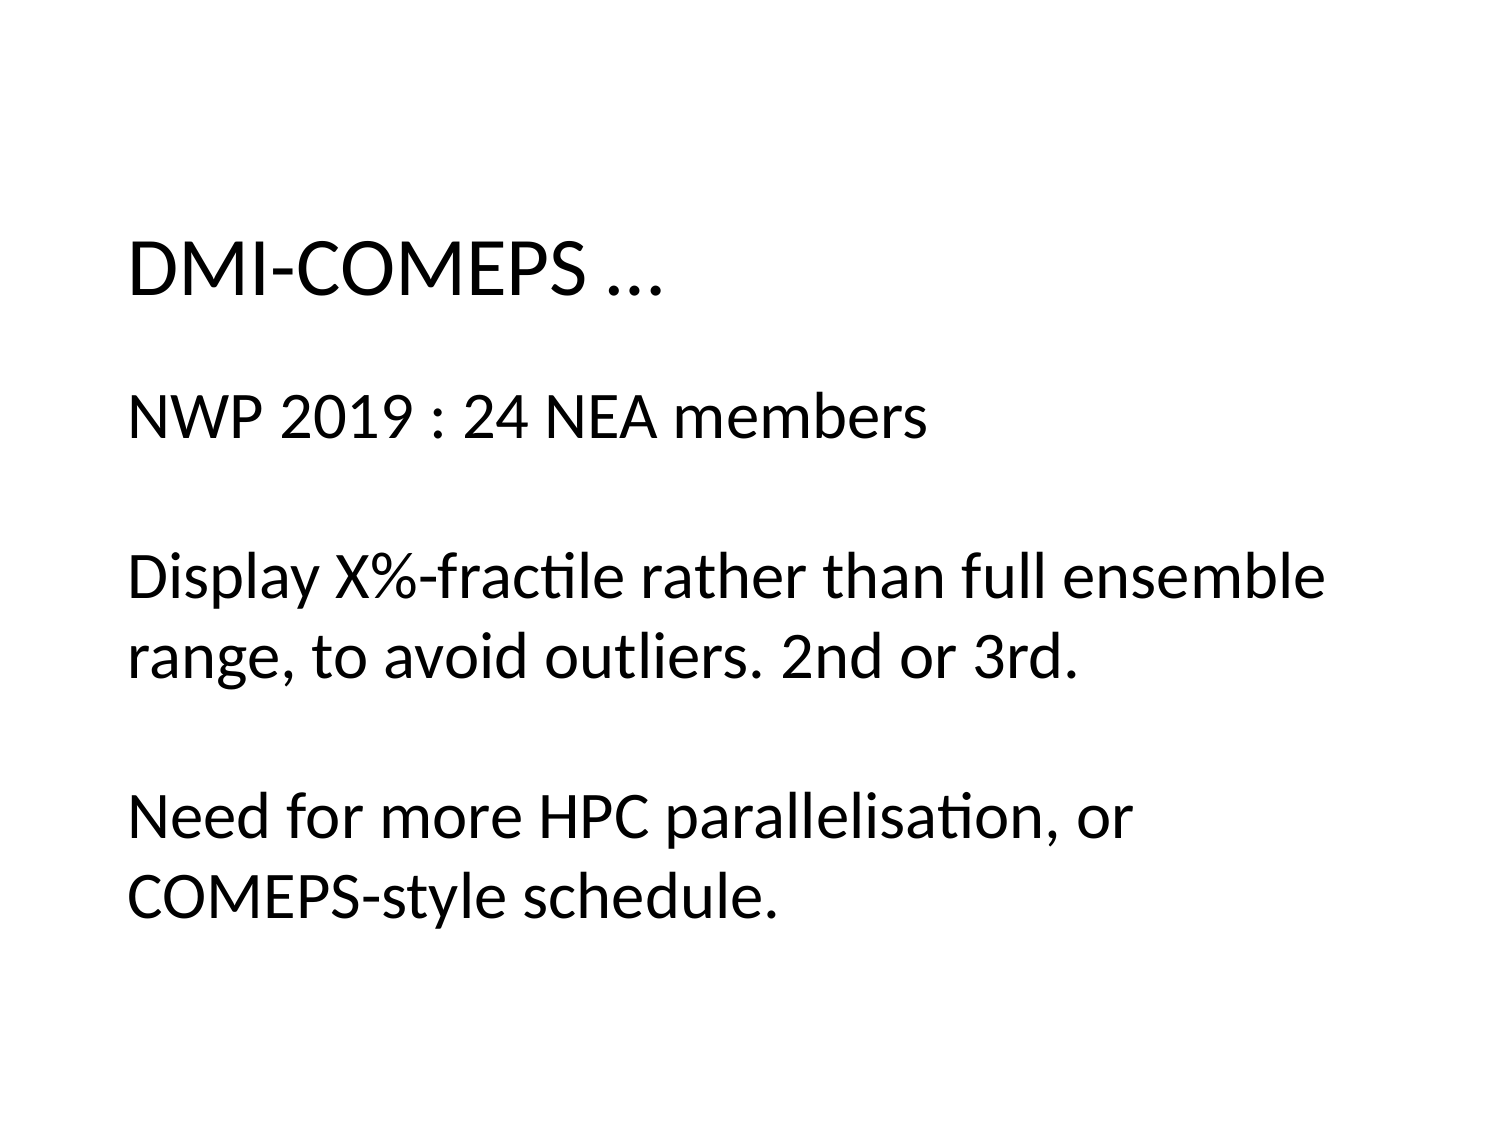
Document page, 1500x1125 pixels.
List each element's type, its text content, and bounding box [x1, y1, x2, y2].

title DMI-COMEPS … NWP 2019 : 24 NEA members Display X%-fractile rather than full ensemble range, to avoid outliers. 2nd or 3rd. Need for more HPC parallelisation, or COMEPS-style schedule. [112, 451, 1388, 693]
